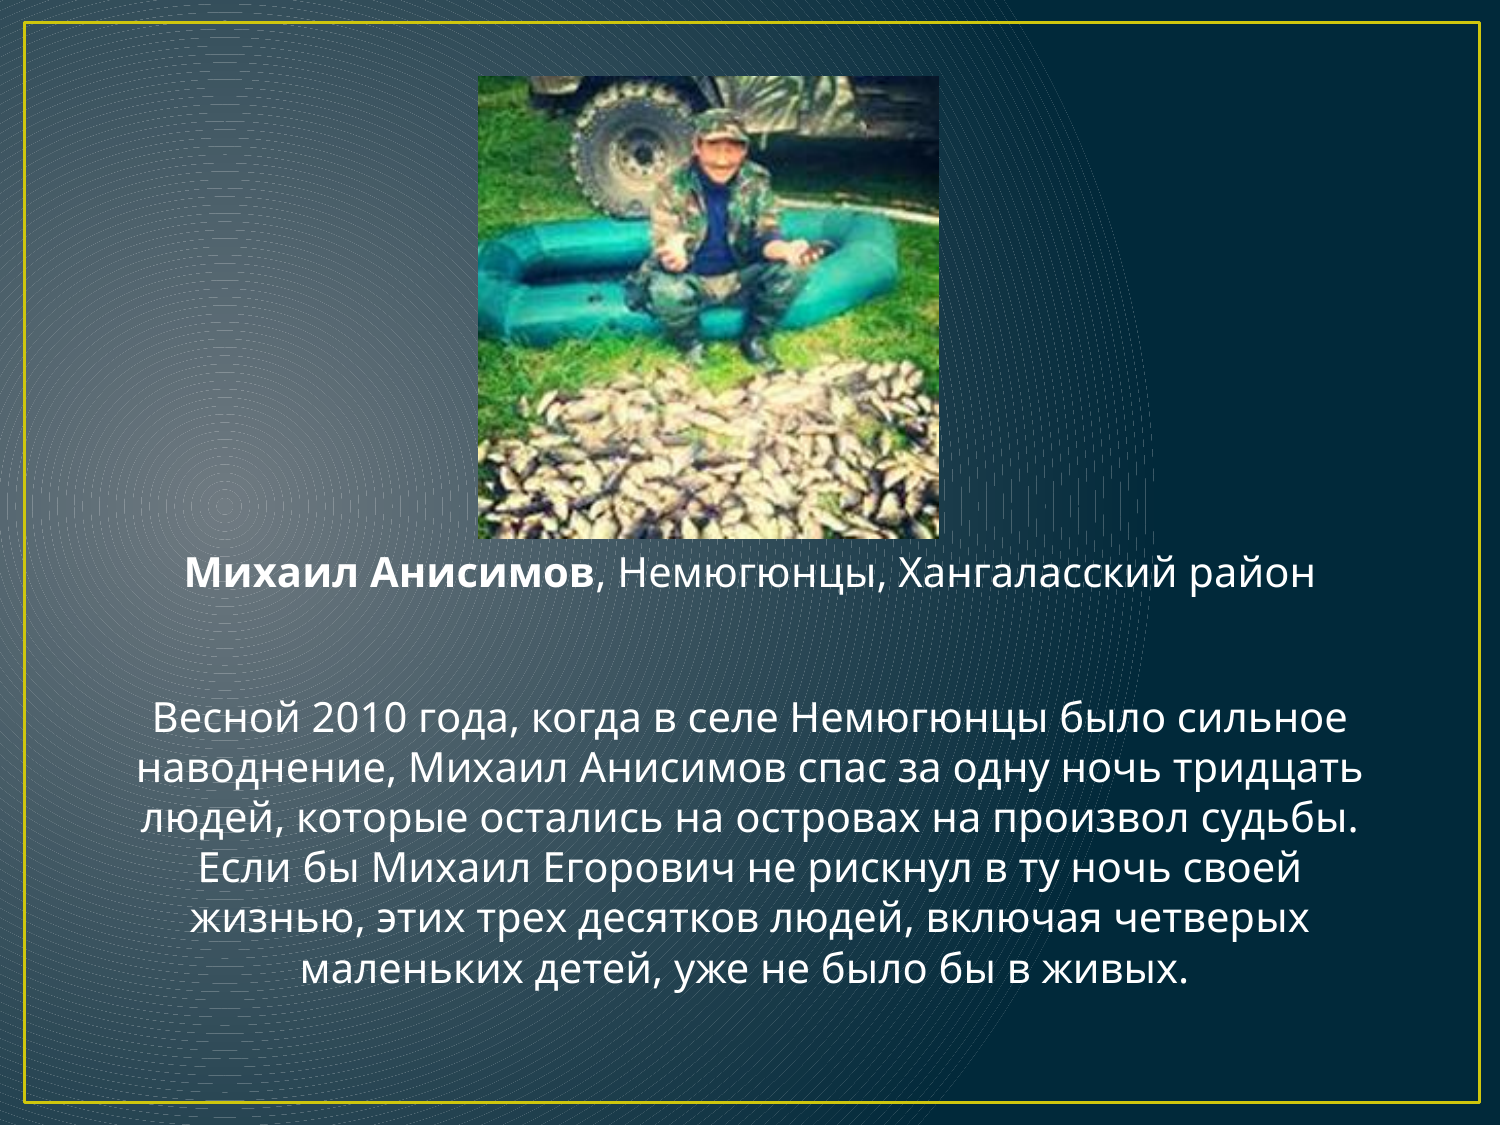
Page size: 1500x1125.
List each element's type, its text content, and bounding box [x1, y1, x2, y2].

picture [478, 75, 940, 540]
text_box Михаил Анисимов, Немюгюнцы, Хангаласский район Весной 2010 года, когда в селе Немюгюнцы было сильное наводнение, Михаил Анисимов спас за одну ночь тридцать людей, которые остались на островах на произвол судьбы. Если бы Михаил Егорович не рискнул в ту ночь своей жизнью, этих трех десятков людей, включая четверых маленьких детей, уже не было бы в живых. [112, 538, 1388, 999]
